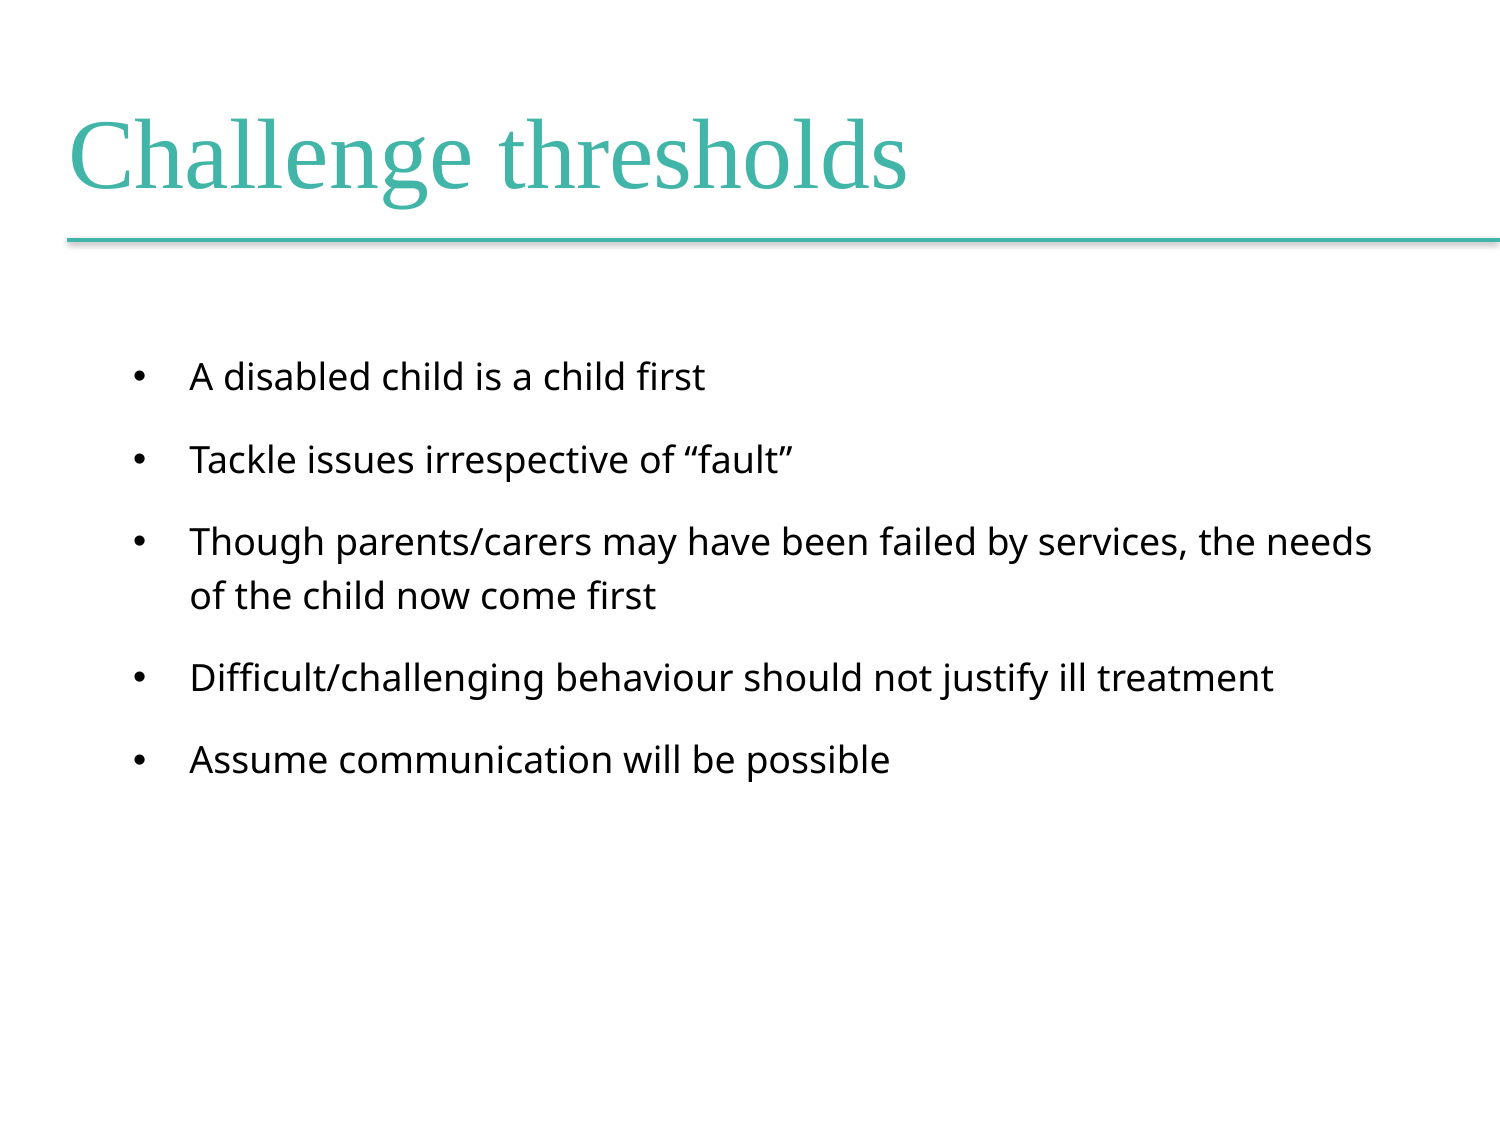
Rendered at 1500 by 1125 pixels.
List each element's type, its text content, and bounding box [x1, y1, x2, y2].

list A disabled child is a child first Tackle issues irrespective of “fault” Though parents/carers may have been failed by services, the needs of the child now come first Difficult/challenging behaviour should not justify ill treatment Assume communication will be possible [118, 336, 1391, 1080]
text_box Challenge thresholds [53, 15, 1448, 304]
